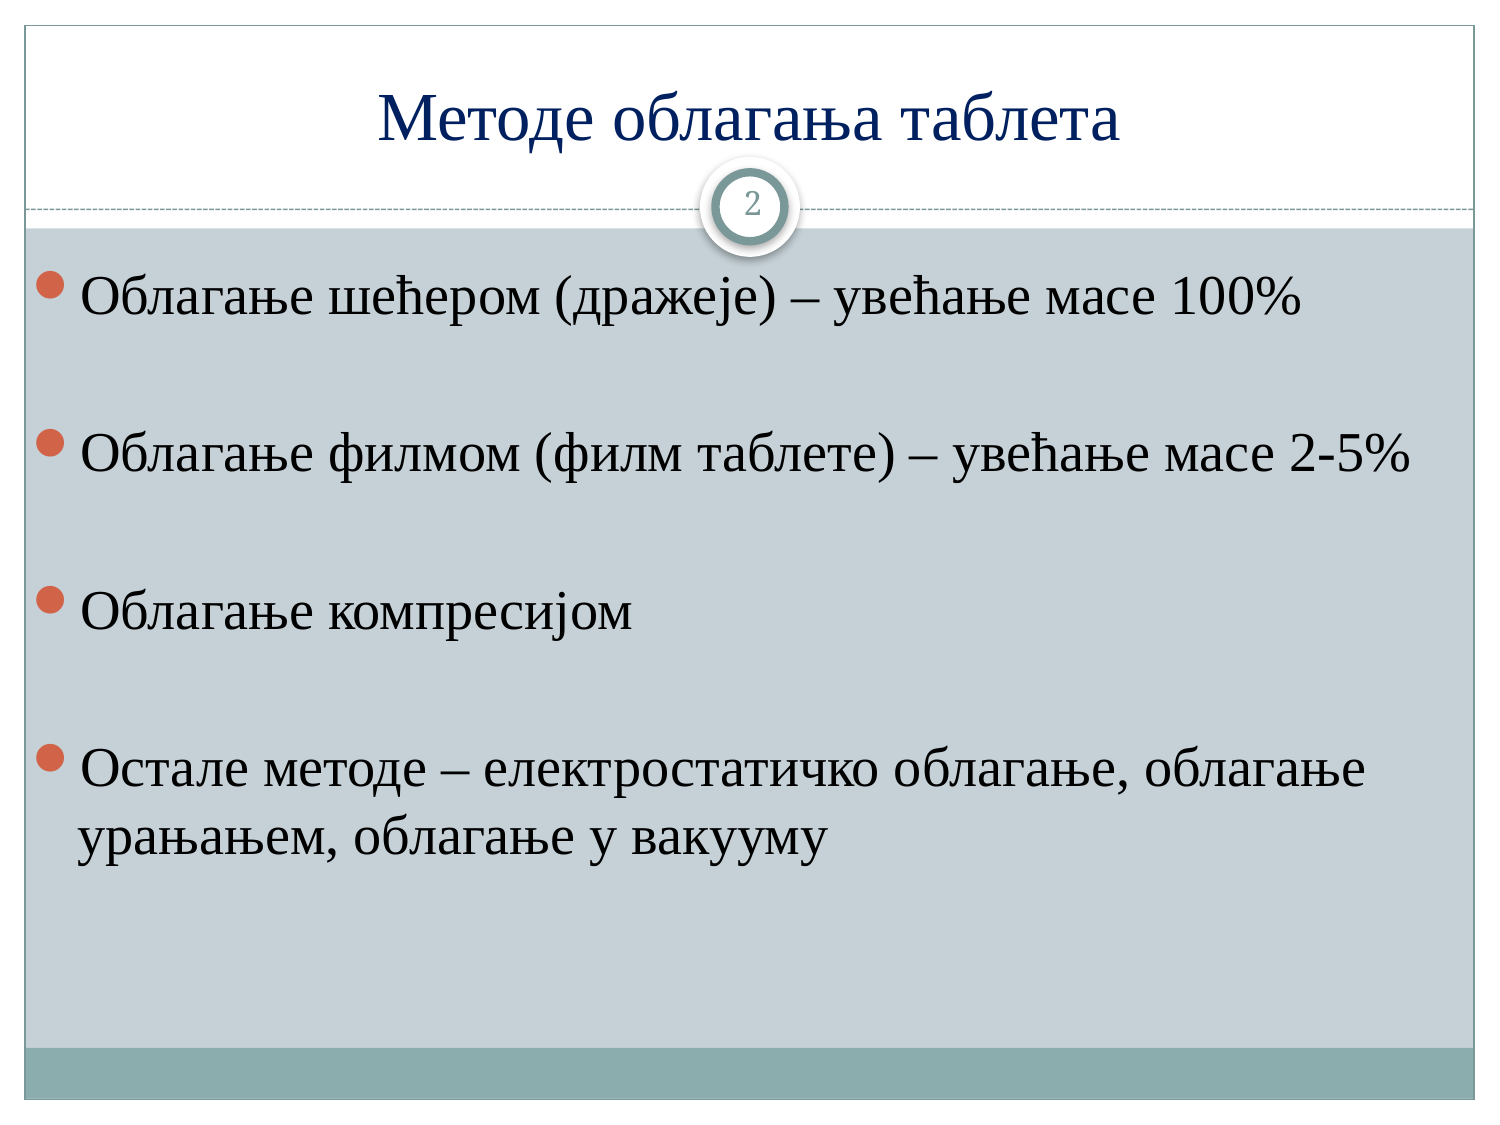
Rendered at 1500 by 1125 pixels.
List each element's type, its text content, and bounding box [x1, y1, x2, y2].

list Облагање шећером (дражеје) – увећање масе 100% Облагање филмом (филм таблете) – увећање масе 2-5% Облагање компресијом Остале методе – електростатичко облагање, облагање урањањем, облагање у вакууму [17, 250, 1483, 1001]
slide_number 2 [715, 168, 791, 241]
title Методе облагања таблета [49, 37, 1450, 162]
